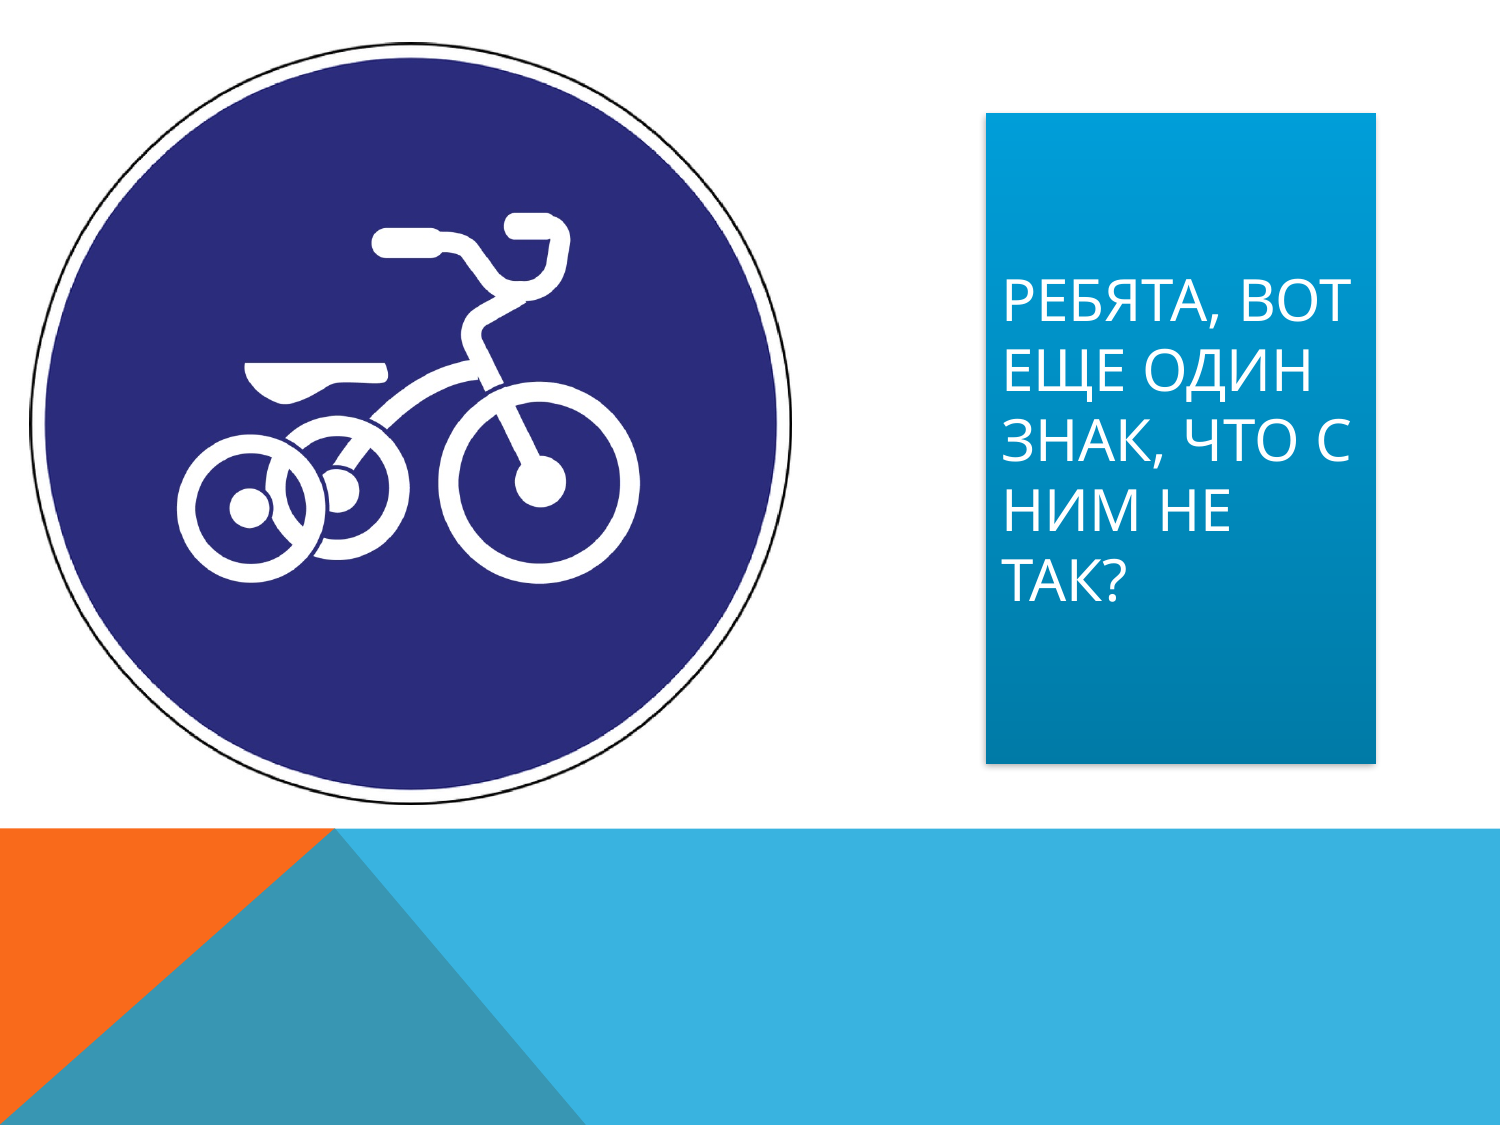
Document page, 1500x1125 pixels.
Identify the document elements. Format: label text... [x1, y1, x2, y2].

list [29, 42, 792, 805]
title Ребята, вот еще один знак, что с ним не так? [986, 113, 1376, 764]
